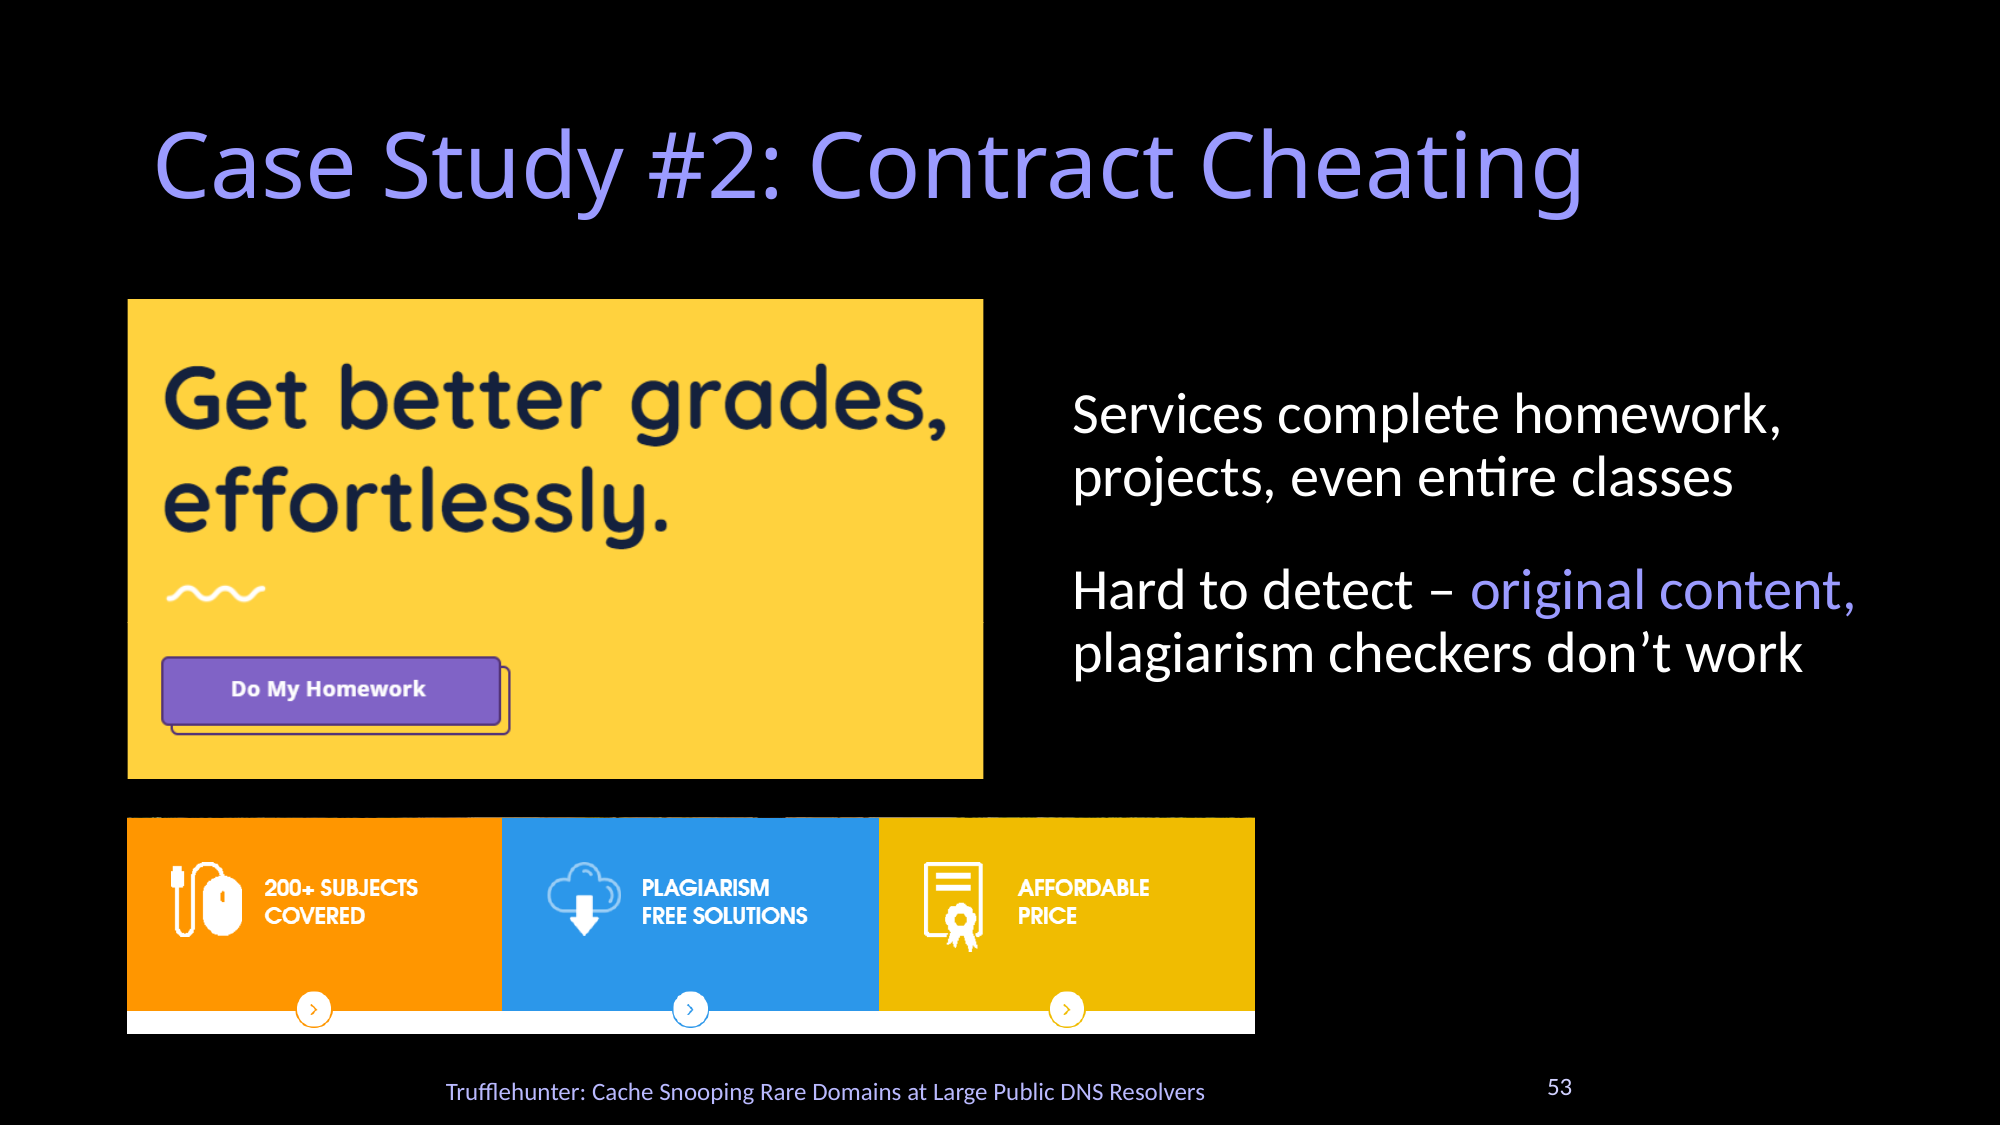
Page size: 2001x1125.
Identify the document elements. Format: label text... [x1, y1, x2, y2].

picture [127, 817, 1255, 1034]
footer Trufflehunter: Cache Snooping Rare Domains at Large Public DNS Resolvers [412, 1060, 1240, 1121]
title Case Study #2: Contract Cheating [137, 59, 1863, 278]
slide_number 53 [1137, 1055, 1588, 1116]
picture [127, 299, 984, 779]
list Services complete homework, projects, even entire classes Hard to detect – original content, plagiarism checkers don’t work [1057, 375, 1920, 769]
